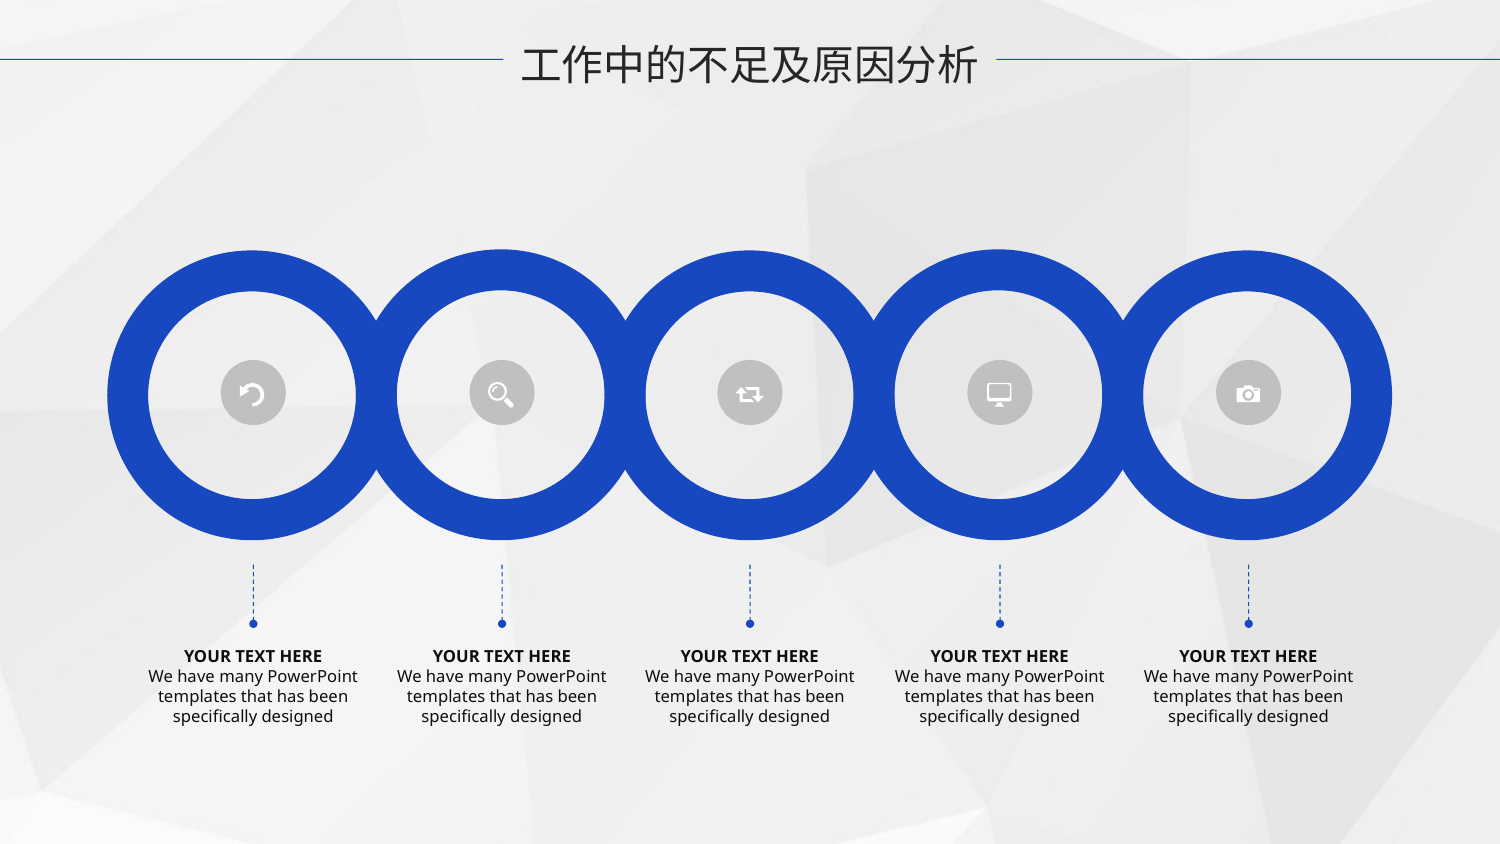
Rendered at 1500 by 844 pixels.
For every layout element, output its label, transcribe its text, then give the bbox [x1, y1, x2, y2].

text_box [1215, 359, 1282, 426]
text_box [239, 382, 265, 407]
text_box [995, 619, 1005, 628]
text_box [874, 249, 1123, 388]
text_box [469, 359, 535, 426]
text_box [497, 619, 507, 628]
text_box [249, 619, 258, 628]
text_box [745, 619, 755, 628]
text_box [107, 396, 376, 541]
text_box YOUR TEXT HERE We have many PowerPoint templates that has been specifically designed [1124, 638, 1373, 734]
text_box YOUR TEXT HERE We have many PowerPoint templates that has been specifically designed [625, 638, 874, 734]
text_box [604, 250, 895, 396]
text_box [853, 394, 1144, 541]
text_box [1123, 396, 1393, 541]
text_box [107, 250, 397, 396]
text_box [967, 359, 1033, 426]
text_box YOUR TEXT HERE We have many PowerPoint templates that has been specifically designed [378, 638, 625, 734]
text_box [1244, 619, 1253, 628]
text_box YOUR TEXT HERE We have many PowerPoint templates that has been specifically designed [875, 638, 1124, 734]
text_box [625, 405, 874, 541]
text_box [355, 394, 646, 541]
picture [0, 0, 1500, 844]
text_box YOUR TEXT HERE We have many PowerPoint templates that has been specifically designed [129, 638, 378, 734]
text_box 工作中的不足及原因分析 [505, 31, 995, 97]
text_box [376, 249, 625, 389]
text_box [717, 359, 783, 426]
text_box [220, 359, 286, 426]
text_box [1102, 250, 1393, 396]
